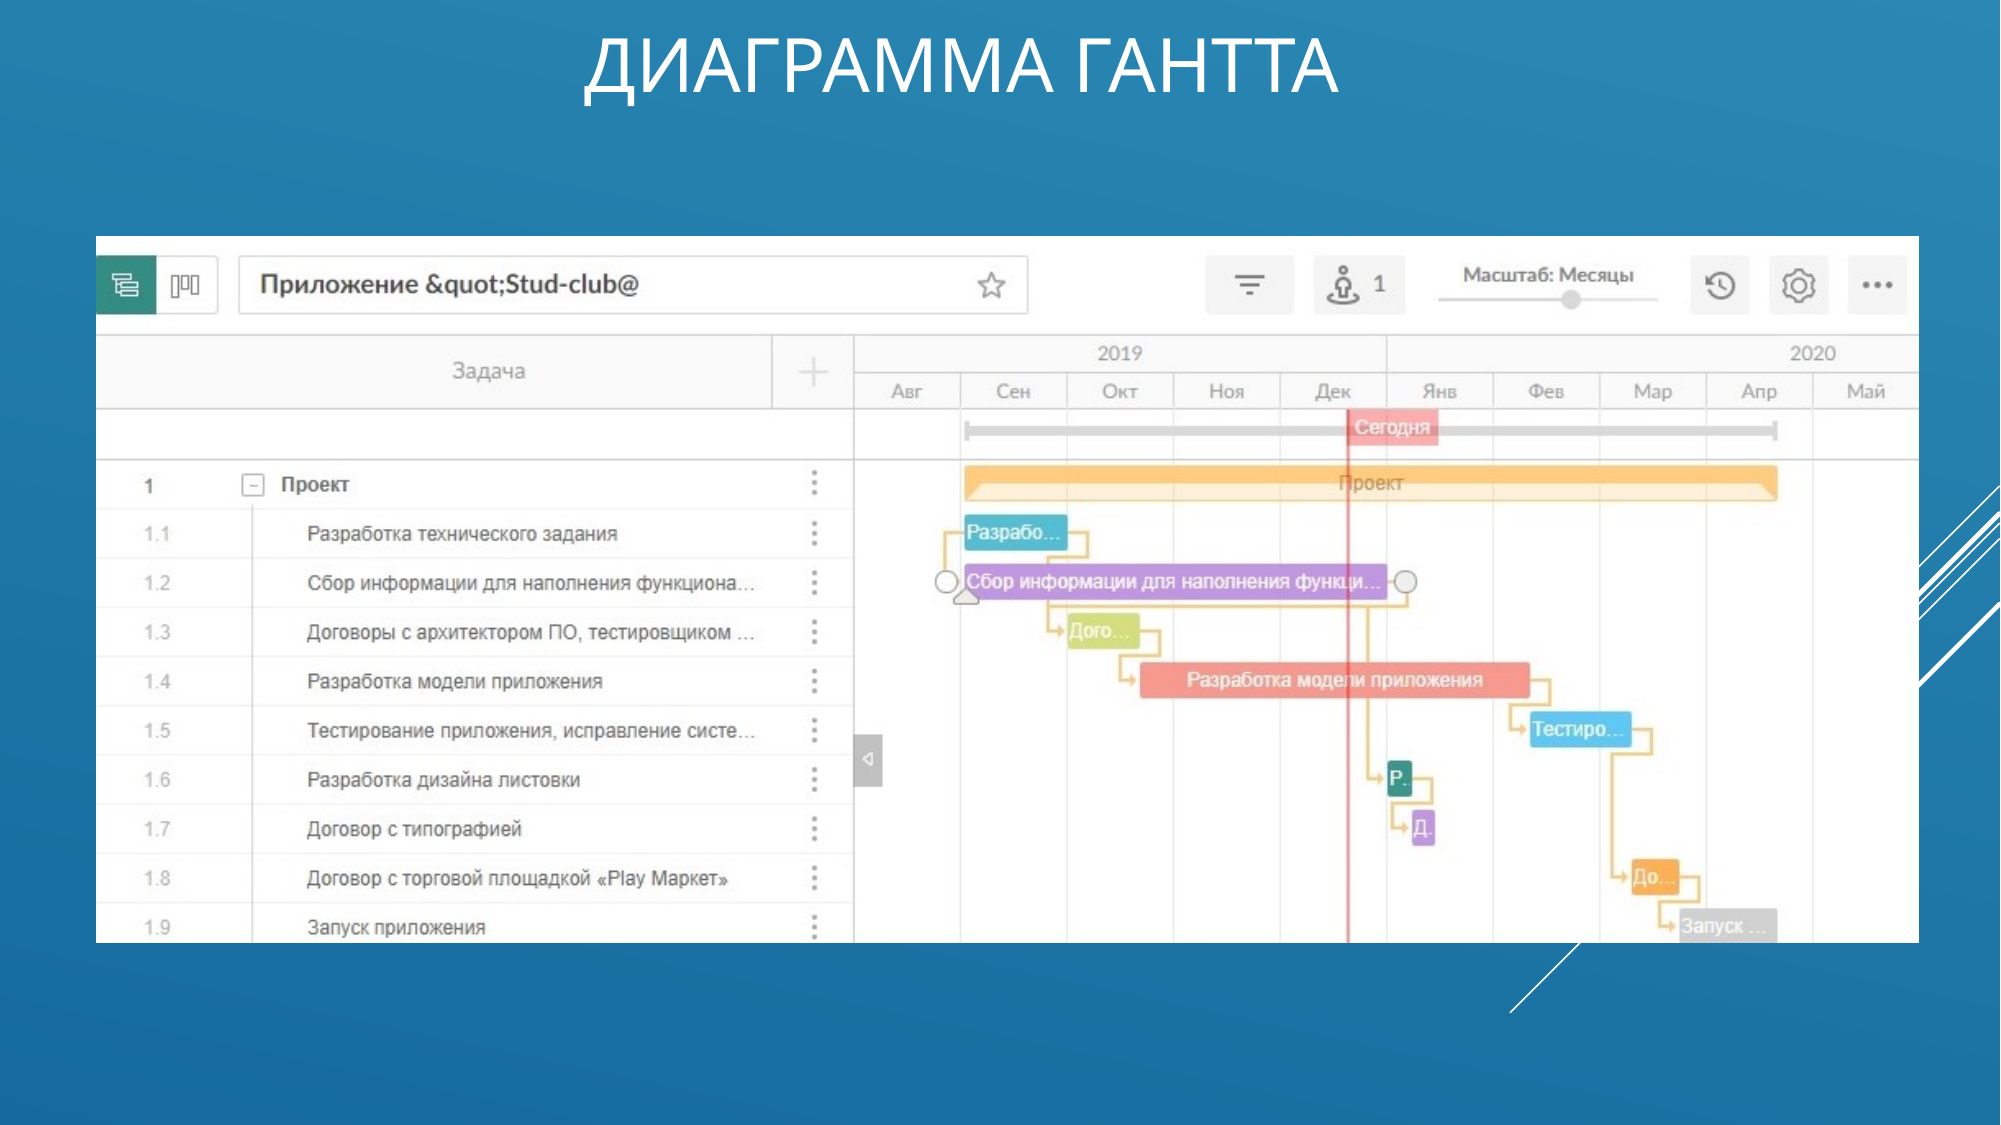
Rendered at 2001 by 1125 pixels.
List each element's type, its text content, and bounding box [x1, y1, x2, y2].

title Диаграмма гантта [65, 0, 1859, 187]
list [96, 235, 1920, 943]
